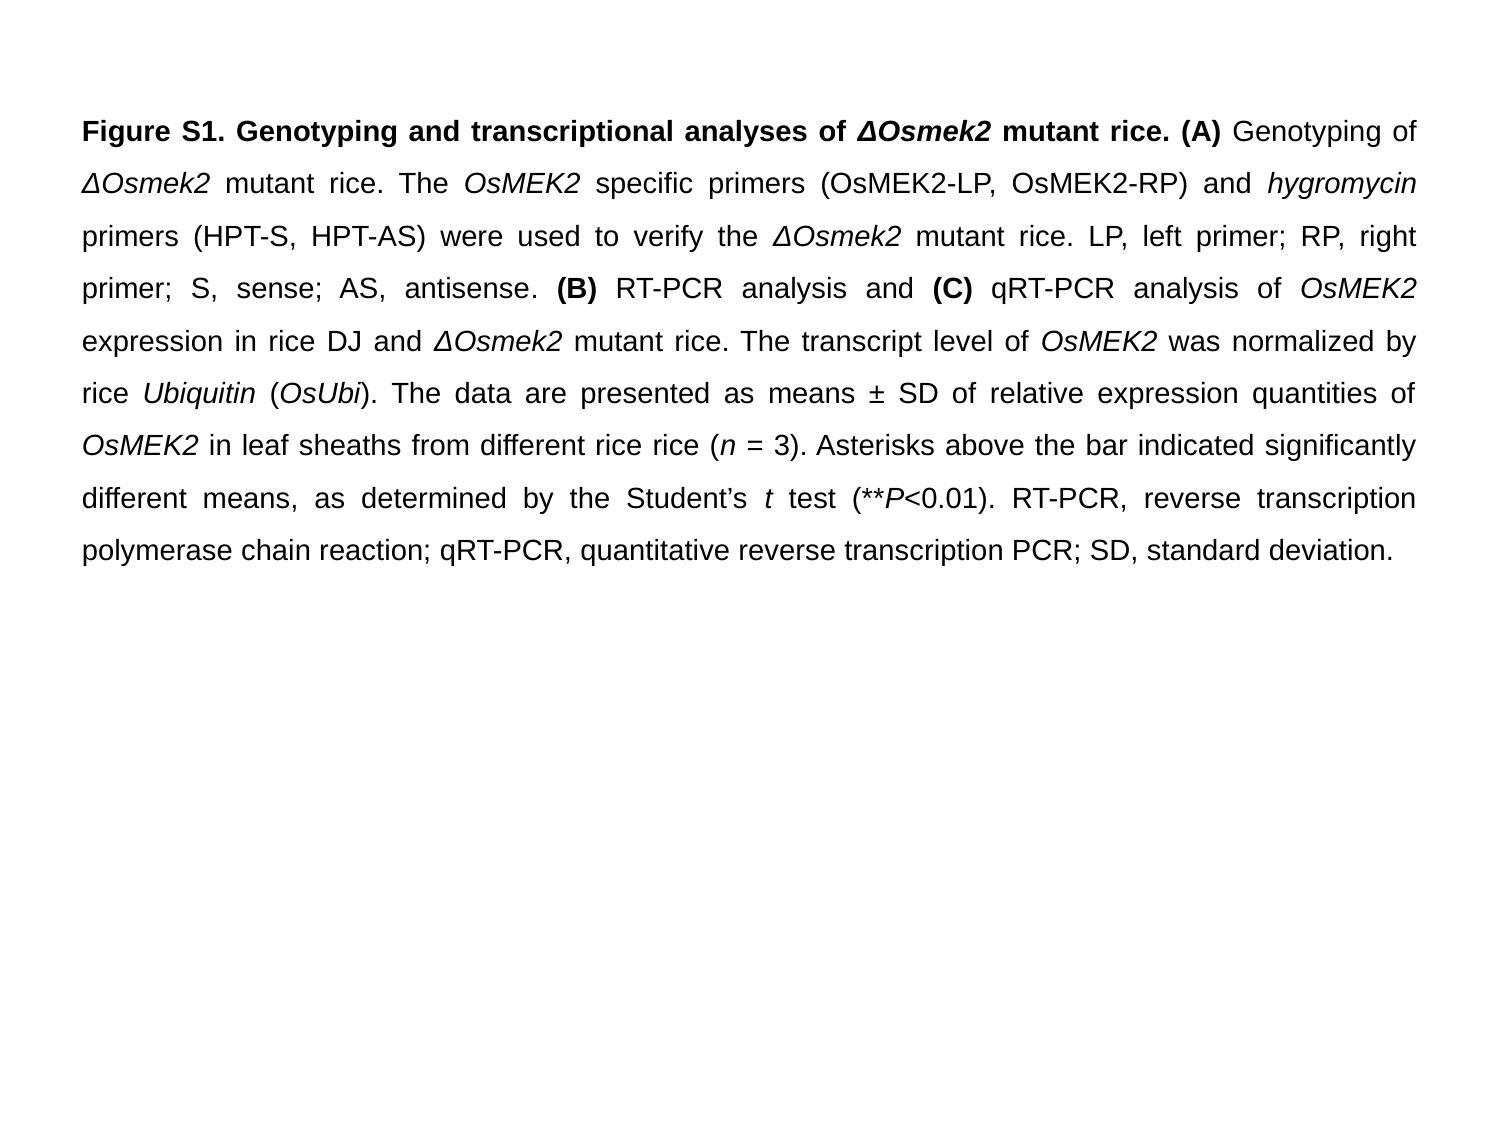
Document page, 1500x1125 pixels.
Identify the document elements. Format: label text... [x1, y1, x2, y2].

text_box Figure S1. Genotyping and transcriptional analyses of ΔOsmek2 mutant rice. (A) Genotyping of ΔOsmek2 mutant rice. The OsMEK2 specific primers (OsMEK2-LP, OsMEK2-RP) and hygromycin primers (HPT-S, HPT-AS) were used to verify the ΔOsmek2 mutant rice. LP, left primer; RP, right primer; S, sense; AS, antisense. (B) RT-PCR analysis and (C) qRT-PCR analysis of OsMEK2 expression in rice DJ and ΔOsmek2 mutant rice. The transcript level of OsMEK2 was normalized by rice Ubiquitin (OsUbi). The data are presented as means ± SD of relative expression quantities of OsMEK2 in leaf sheaths from different rice rice (n = 3). Asterisks above the bar indicated significantly different means, as determined by the Student’s t test (**P<0.01). RT-PCR, reverse transcription polymerase chain reaction; qRT-PCR, quantitative reverse transcription PCR; SD, standard deviation. [81, 94, 1418, 567]
